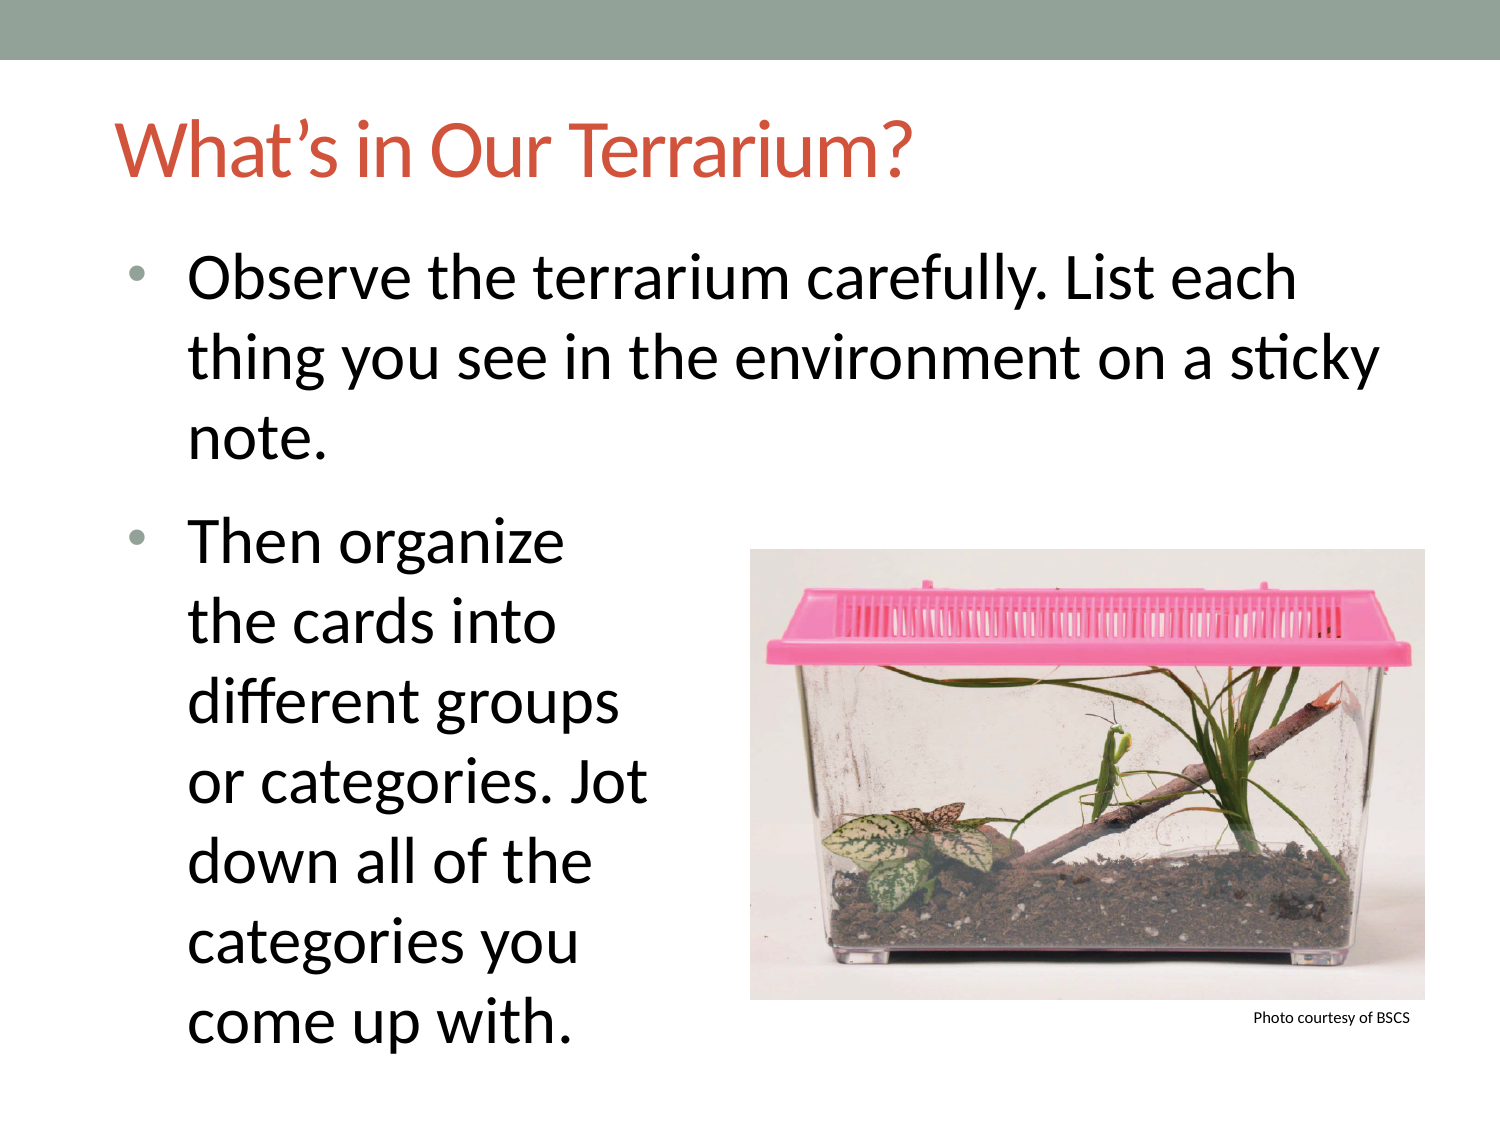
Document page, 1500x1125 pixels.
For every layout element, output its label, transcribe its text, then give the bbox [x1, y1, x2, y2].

list Observe the terrarium carefully. List each thing you see in the environment on a sticky note. Then organize the cards into different groups or categories. Jot down all of the categories you come up with. [112, 224, 1450, 1063]
text_box Photo courtesy of BSCS [1062, 1008, 1425, 1035]
title What’s in Our Terrarium? [99, 62, 1425, 225]
picture [749, 549, 1426, 1001]
